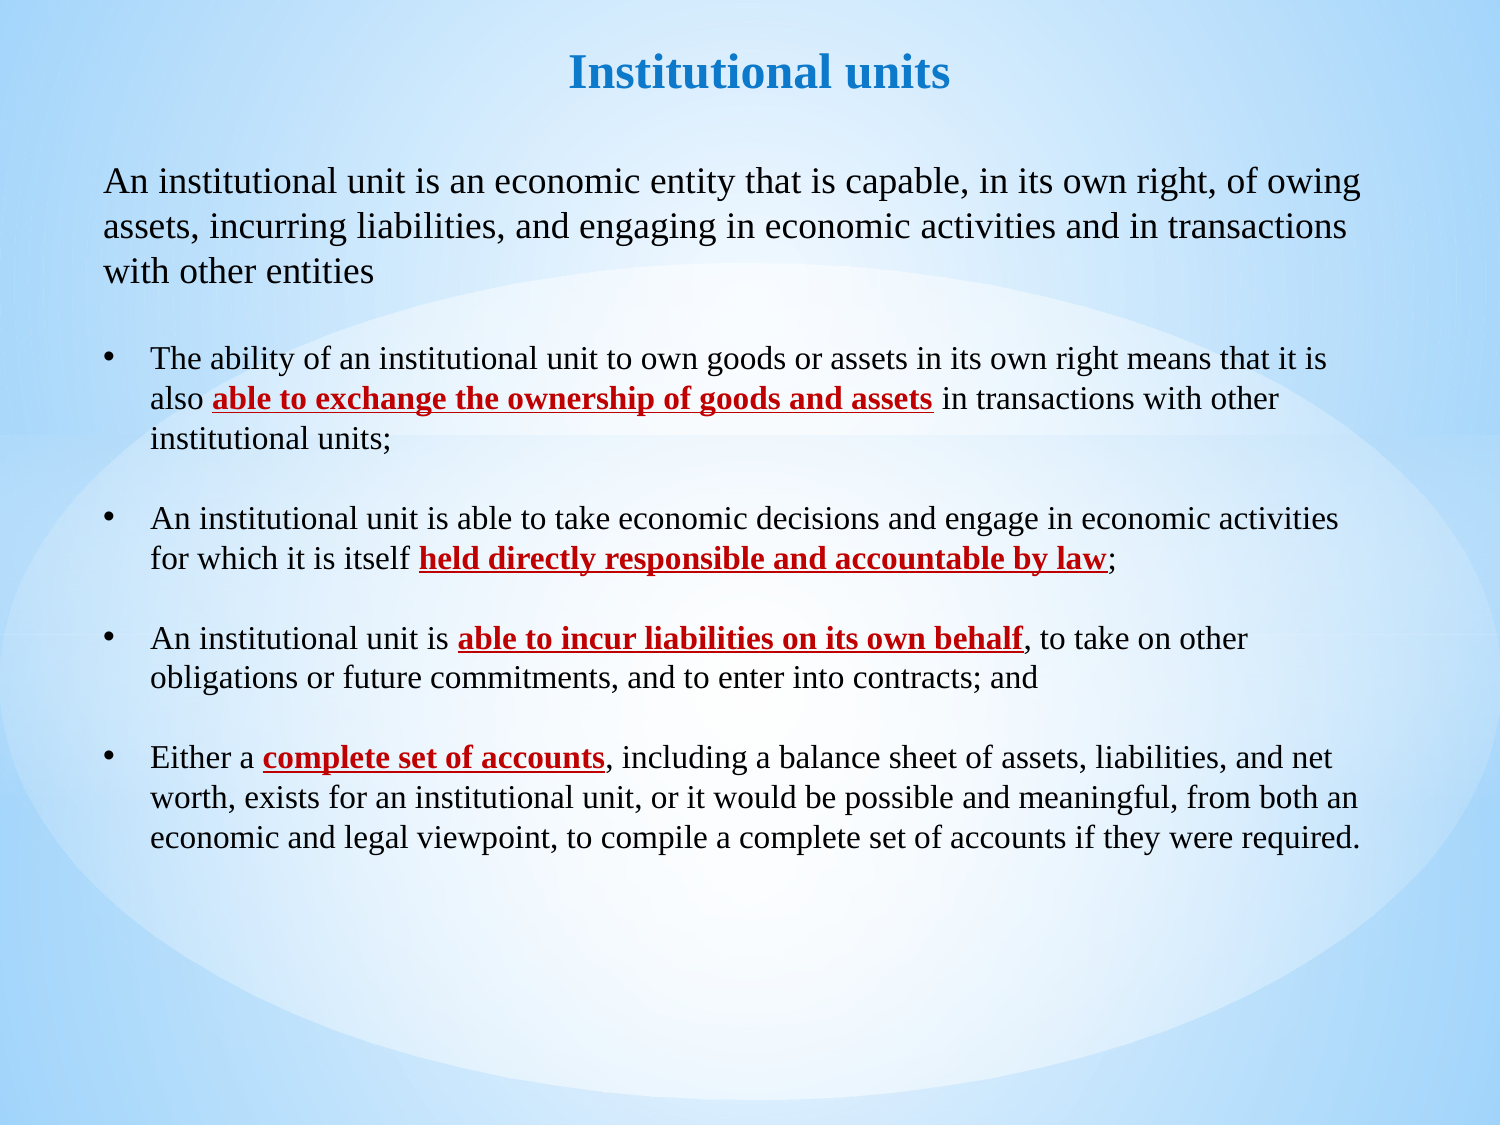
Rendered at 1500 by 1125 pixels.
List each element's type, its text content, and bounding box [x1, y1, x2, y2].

text_box An institutional unit is an economic entity that is capable, in its own right, of owing assets, incurring liabilities, and engaging in economic activities and in transactions with other entities The ability of an institutional unit to own goods or assets in its own right means that it is also able to exchange the ownership of goods and assets in transactions with other institutional units; An institutional unit is able to take economic decisions and engage in economic activities for which it is itself held directly responsible and accountable by law; An institutional unit is able to incur liabilities on its own behalf, to take on other obligations or future commitments, and to enter into contracts; and Either a complete set of accounts, including a balance sheet of assets, liabilities, and net worth, exists for an institutional unit, or it would be possible and meaningful, from both an economic and legal viewpoint, to compile a complete set of accounts if they were required. [88, 148, 1400, 863]
text_box Institutional units [64, 30, 1424, 121]
